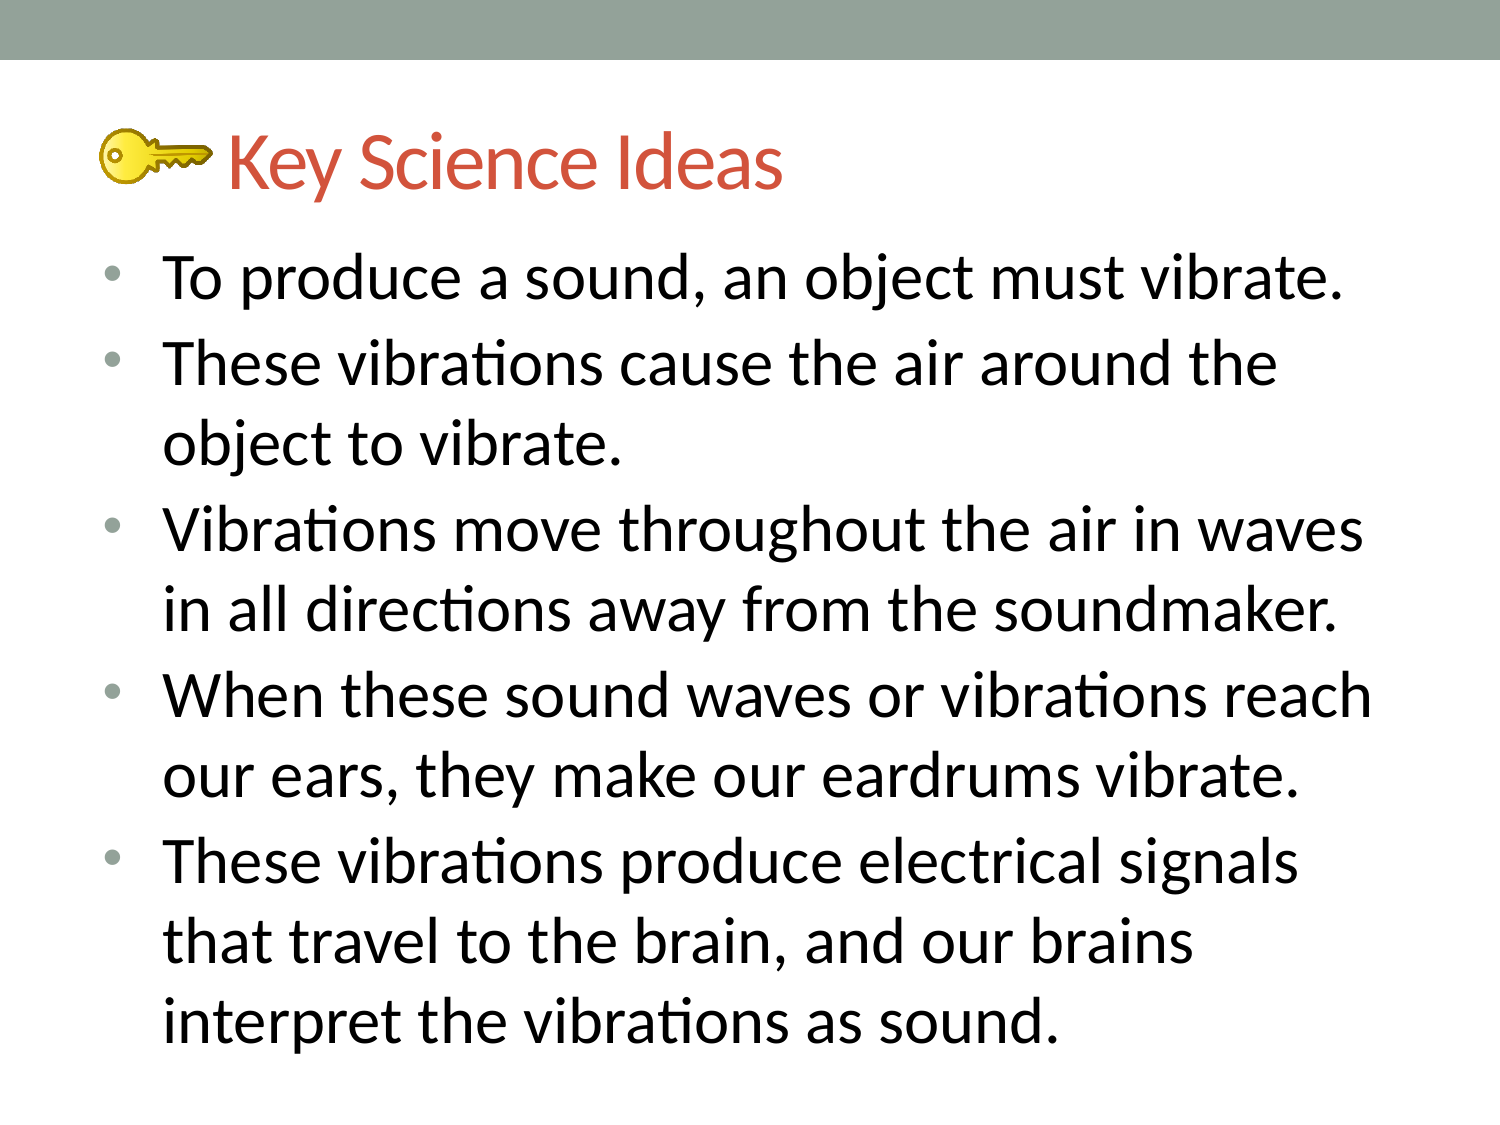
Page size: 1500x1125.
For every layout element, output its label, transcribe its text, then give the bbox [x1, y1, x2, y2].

title Key Science Ideas [99, 87, 1438, 225]
picture [99, 99, 213, 213]
list To produce a sound, an object must vibrate. These vibrations cause the air around the object to vibrate. Vibrations move throughout the air in waves in all directions away from the soundmaker. When these sound waves or vibrations reach our ears, they make our eardrums vibrate. These vibrations produce electrical signals that travel to the brain, and our brains interpret the vibrations as sound. [87, 224, 1413, 1075]
